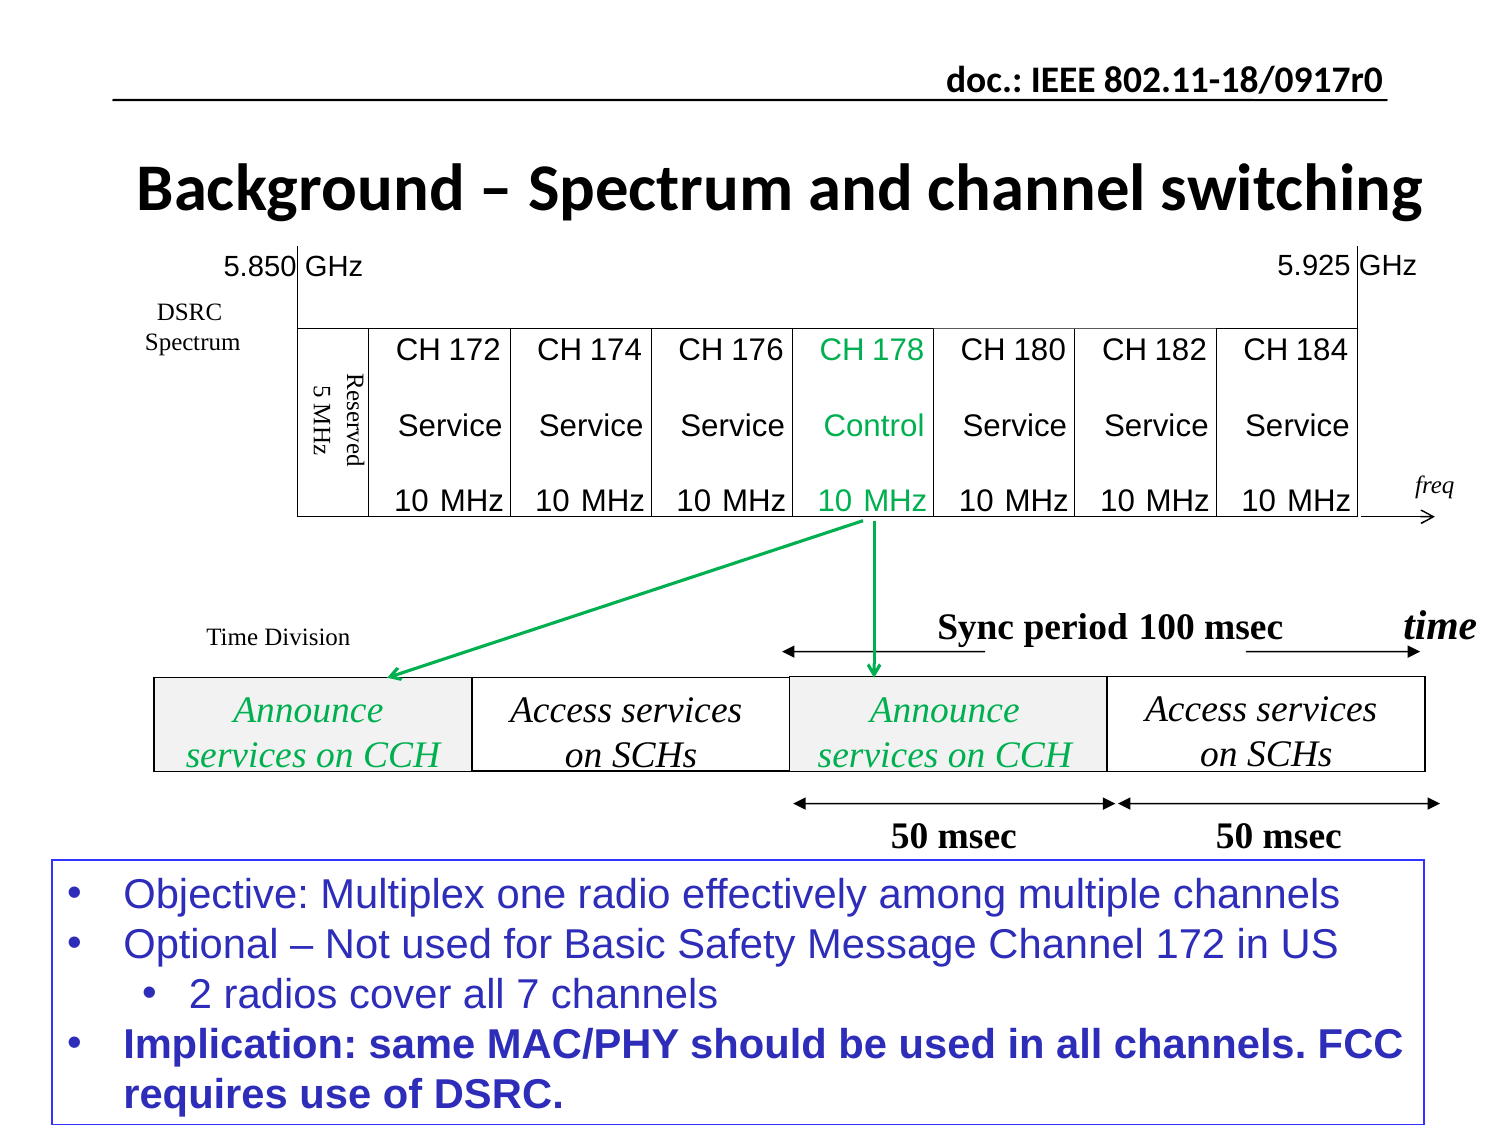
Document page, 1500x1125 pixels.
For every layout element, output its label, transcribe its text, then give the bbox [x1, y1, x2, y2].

text_box time [1387, 590, 1493, 664]
text_box Objective: Multiplex one radio effectively among multiple channels Optional – Not used for Basic Safety Message Channel 172 in US 2 radios cover all 7 channels Implication: same MAC/PHY should be used in all channels. FCC requires use of DSRC. [52, 859, 1425, 1125]
title Background – Spectrum and channel switching [107, 96, 1454, 271]
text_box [223, 183, 1427, 521]
text_box [0, 0, 1500, 75]
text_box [386, 520, 864, 678]
text_box DSRC Spectrum [130, 287, 218, 363]
text_box freq [1431, 461, 1470, 506]
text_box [153, 594, 1441, 860]
